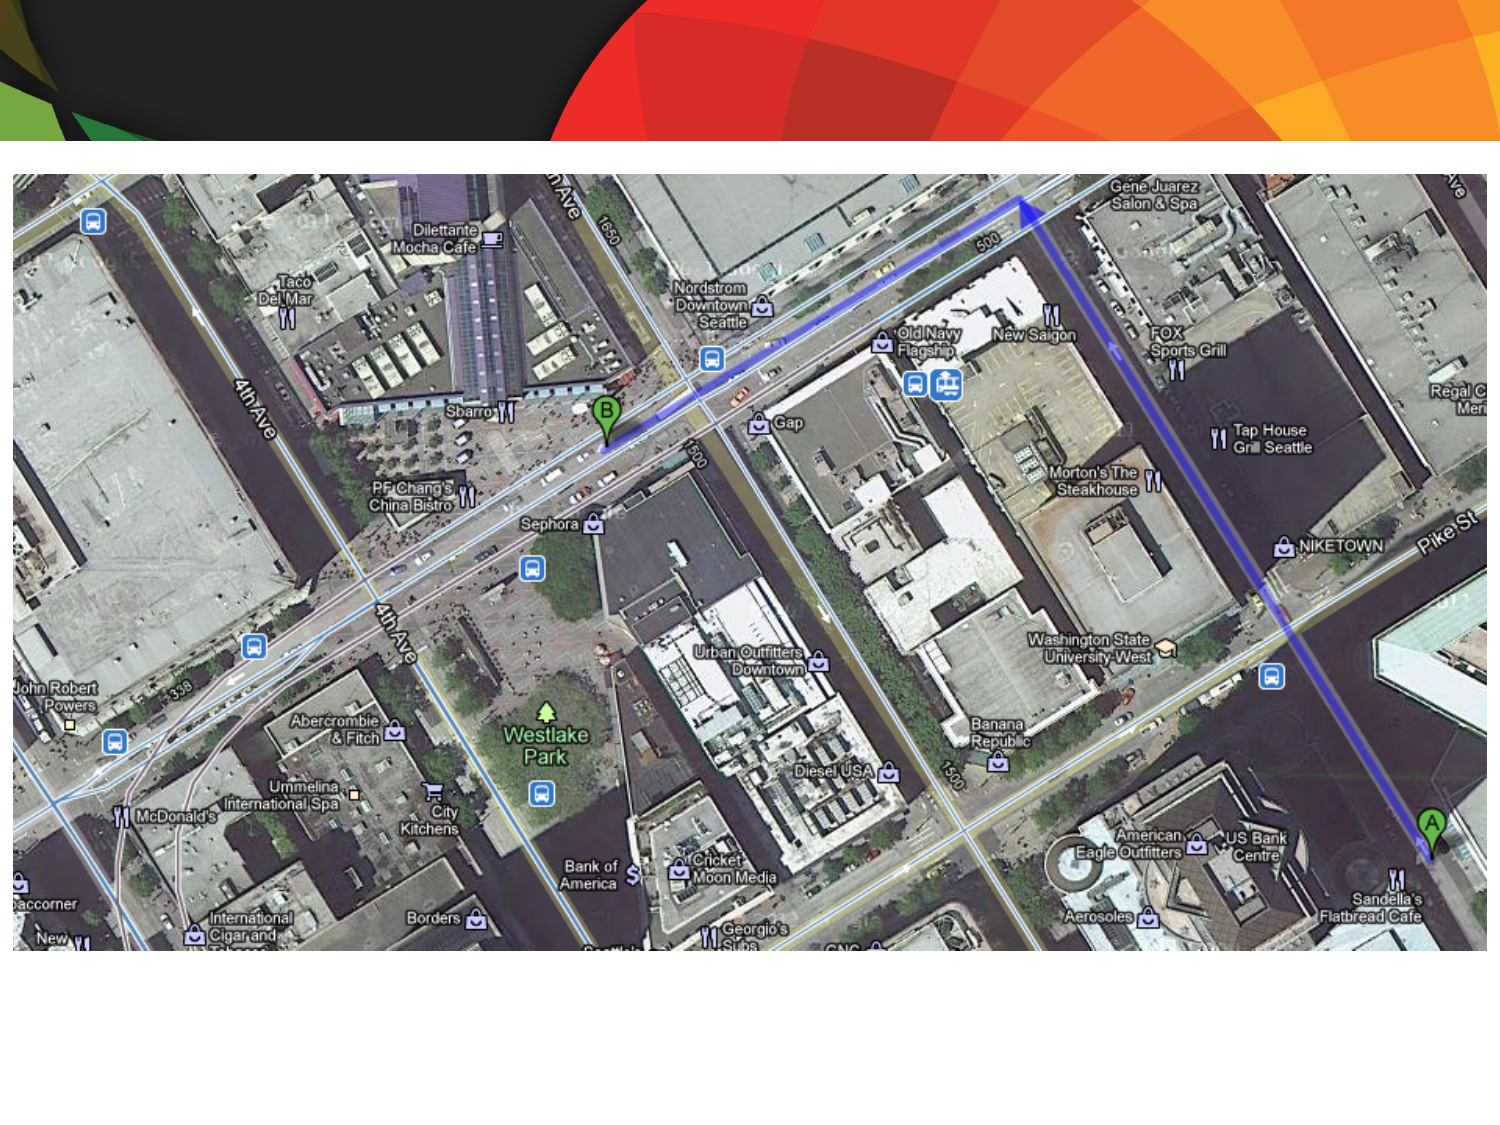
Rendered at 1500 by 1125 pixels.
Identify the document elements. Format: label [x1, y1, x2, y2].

picture [12, 173, 1487, 951]
picture [0, 0, 1500, 141]
